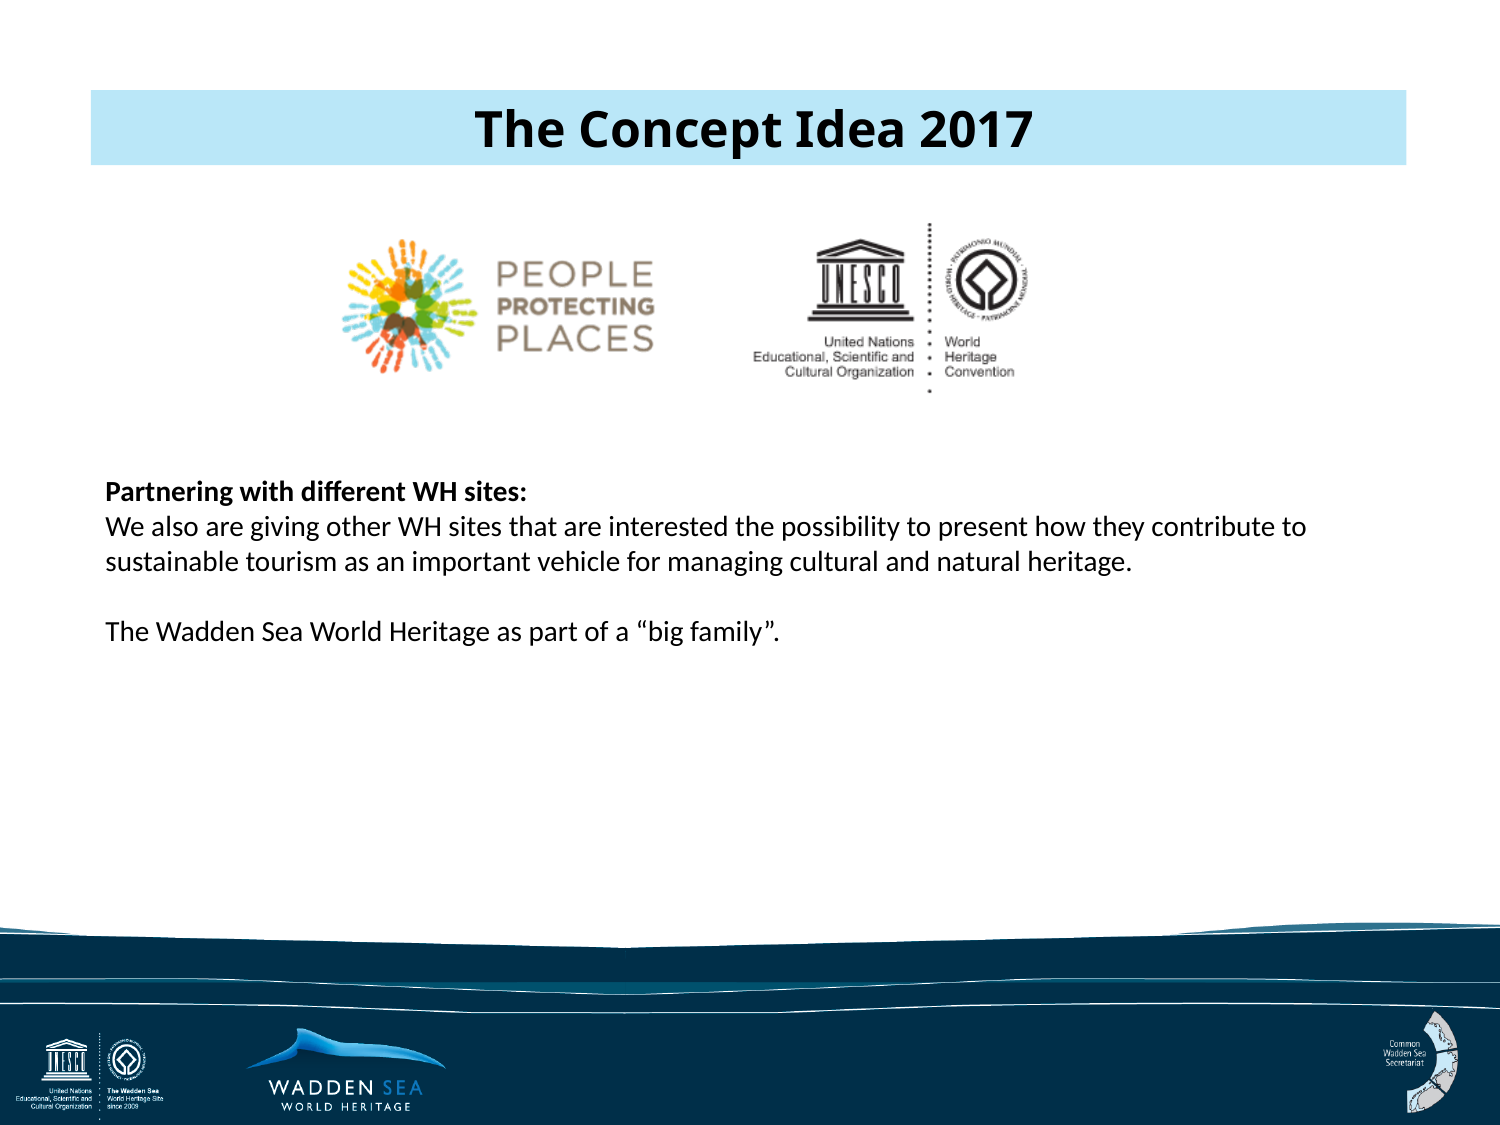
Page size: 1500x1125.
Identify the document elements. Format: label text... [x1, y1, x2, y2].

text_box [0, 920, 1500, 1125]
text_box Partnering with different WH sites: We also are giving other WH sites that are interested the possibility to present how they contribute to sustainable tourism as an important vehicle for managing cultural and natural heritage. The Wadden Sea World Heritage as part of a “big family”. [90, 255, 1402, 795]
picture [336, 219, 660, 397]
picture [748, 219, 1036, 399]
text_box The Concept Idea 2017 [90, 90, 1407, 166]
